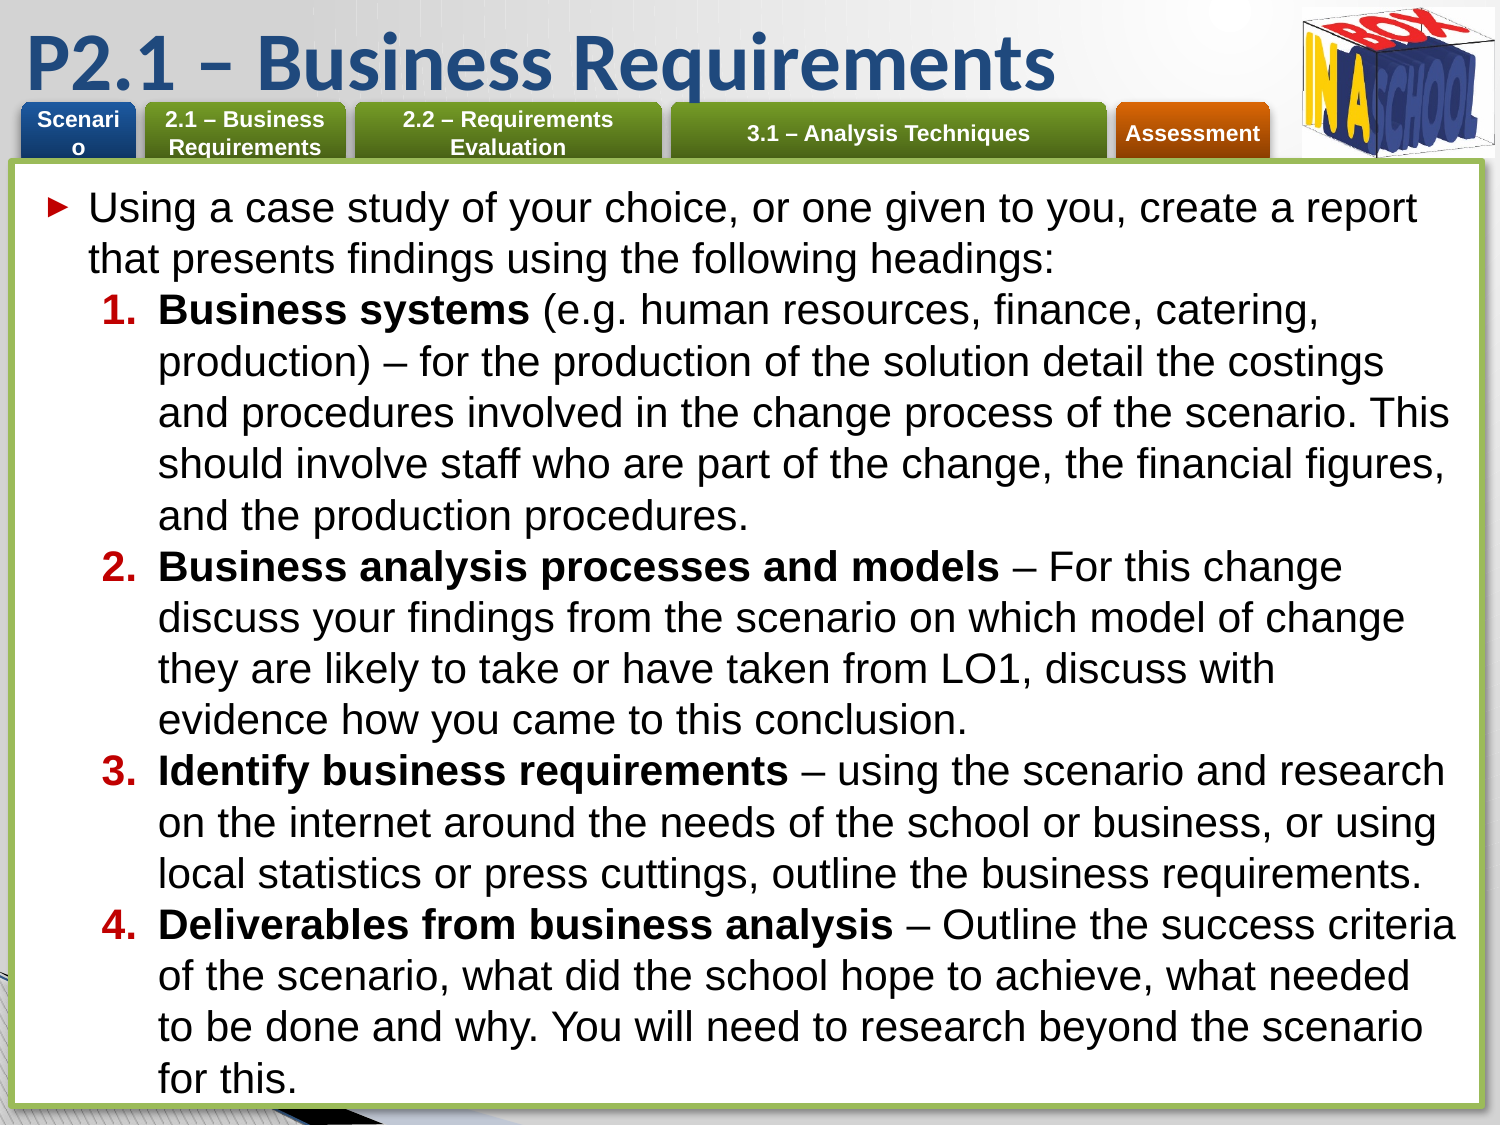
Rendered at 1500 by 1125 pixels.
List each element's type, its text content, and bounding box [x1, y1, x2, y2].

title P2.1 – Business Requirements [11, 11, 1270, 102]
picture [281, 1114, 303, 1125]
picture [1302, 7, 1495, 158]
text_box Using a case study of your choice, or one given to you, create a report that presents findings using the following headings: Business systems (e.g. human resources, finance, catering, production) – for the production of the solution detail the costings and procedures involved in the change process of the scenario. This should involve staff who are part of the change, the financial figures, and the production procedures. Business analysis processes and models – For this change discuss your findings from the scenario on which model of change they are likely to take or have taken from LO1, discuss with evidence how you came to this conclusion. Identify business requirements – using the scenario and research on the internet around the needs of the school or business, or using local statistics or press cuttings, outline the business requirements. Deliverables from business analysis – Outline the success criteria of the scenario, what did the school hope to achieve, what needed to be done and why. You will need to research beyond the scenario for this. [26, 172, 1472, 1109]
